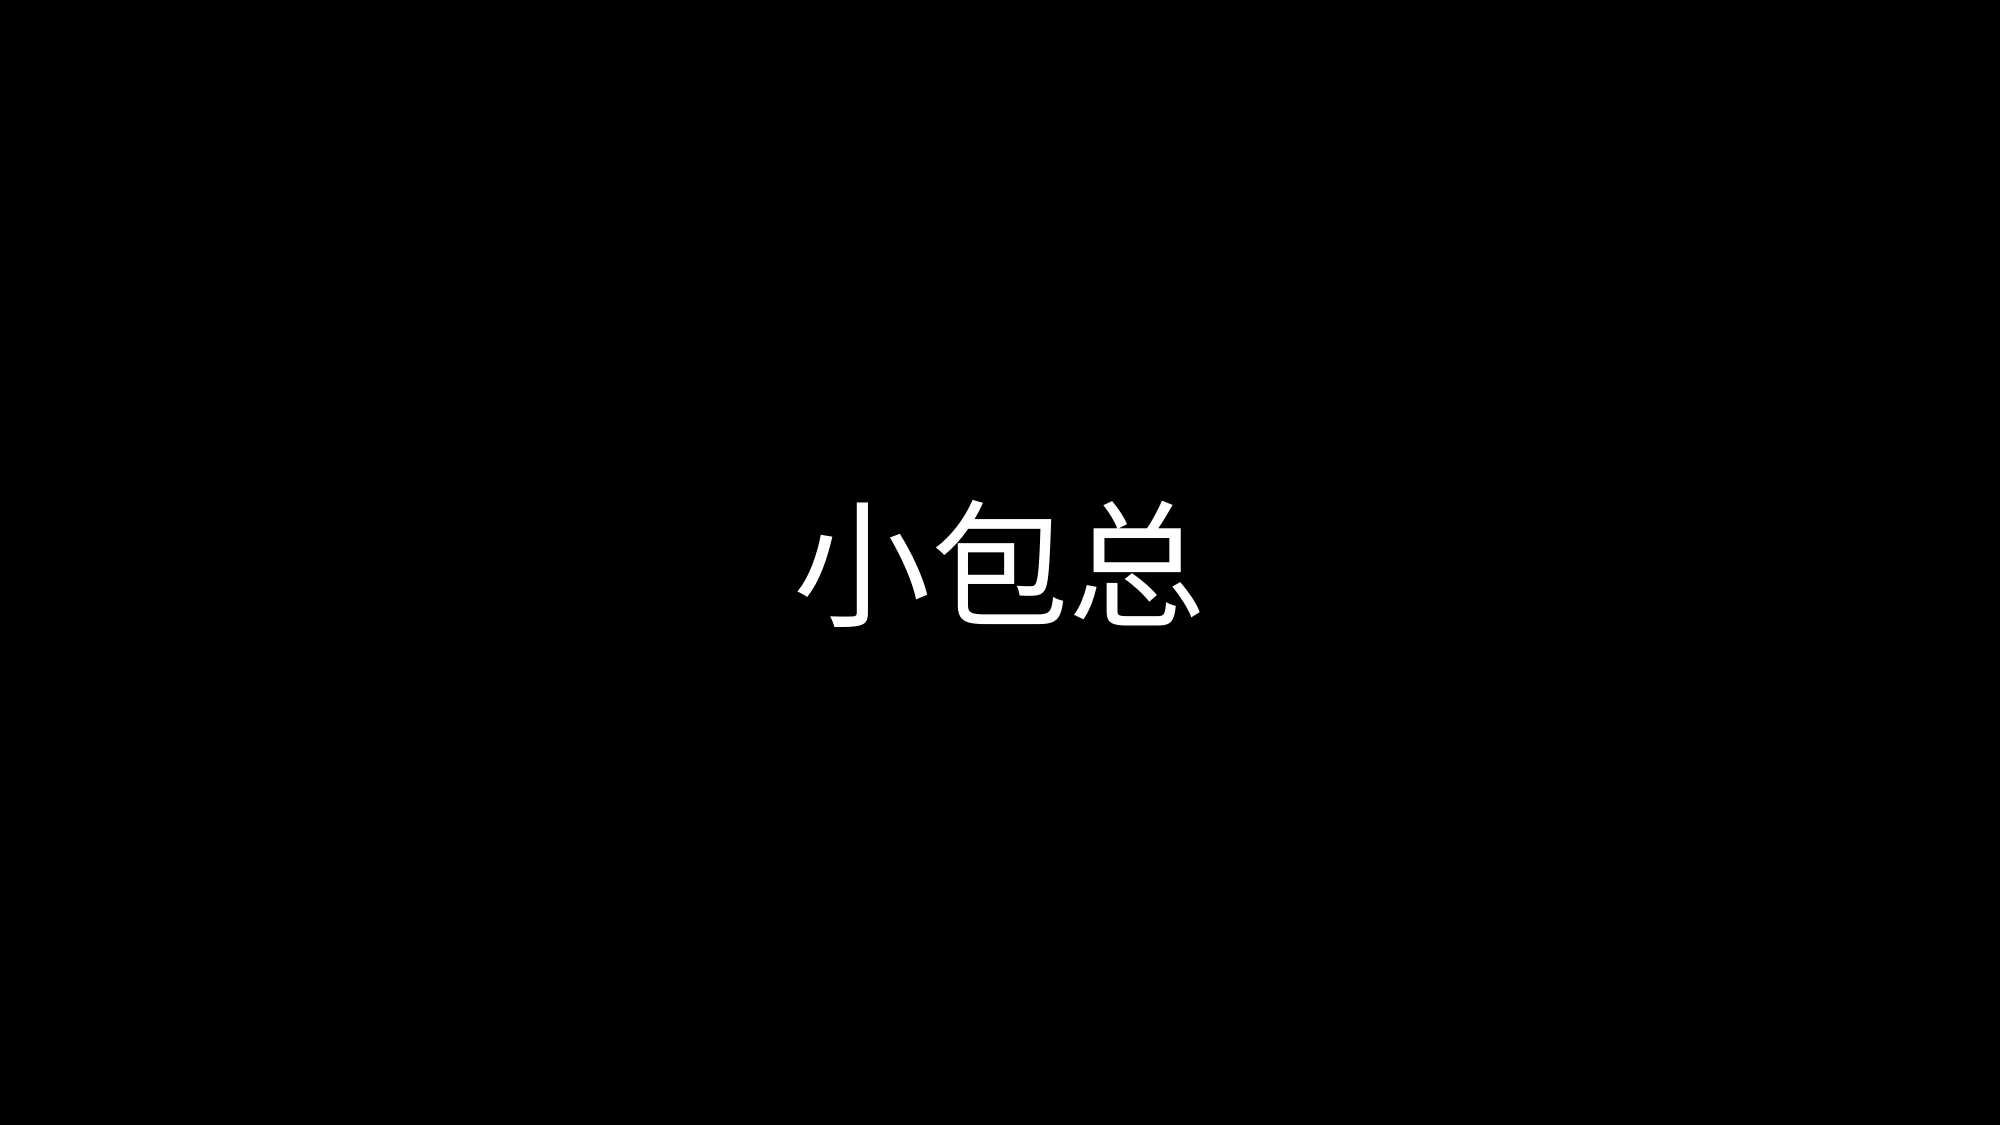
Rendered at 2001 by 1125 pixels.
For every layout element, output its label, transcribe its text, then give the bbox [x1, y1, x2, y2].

text_box 小包总 [500, 471, 1500, 652]
